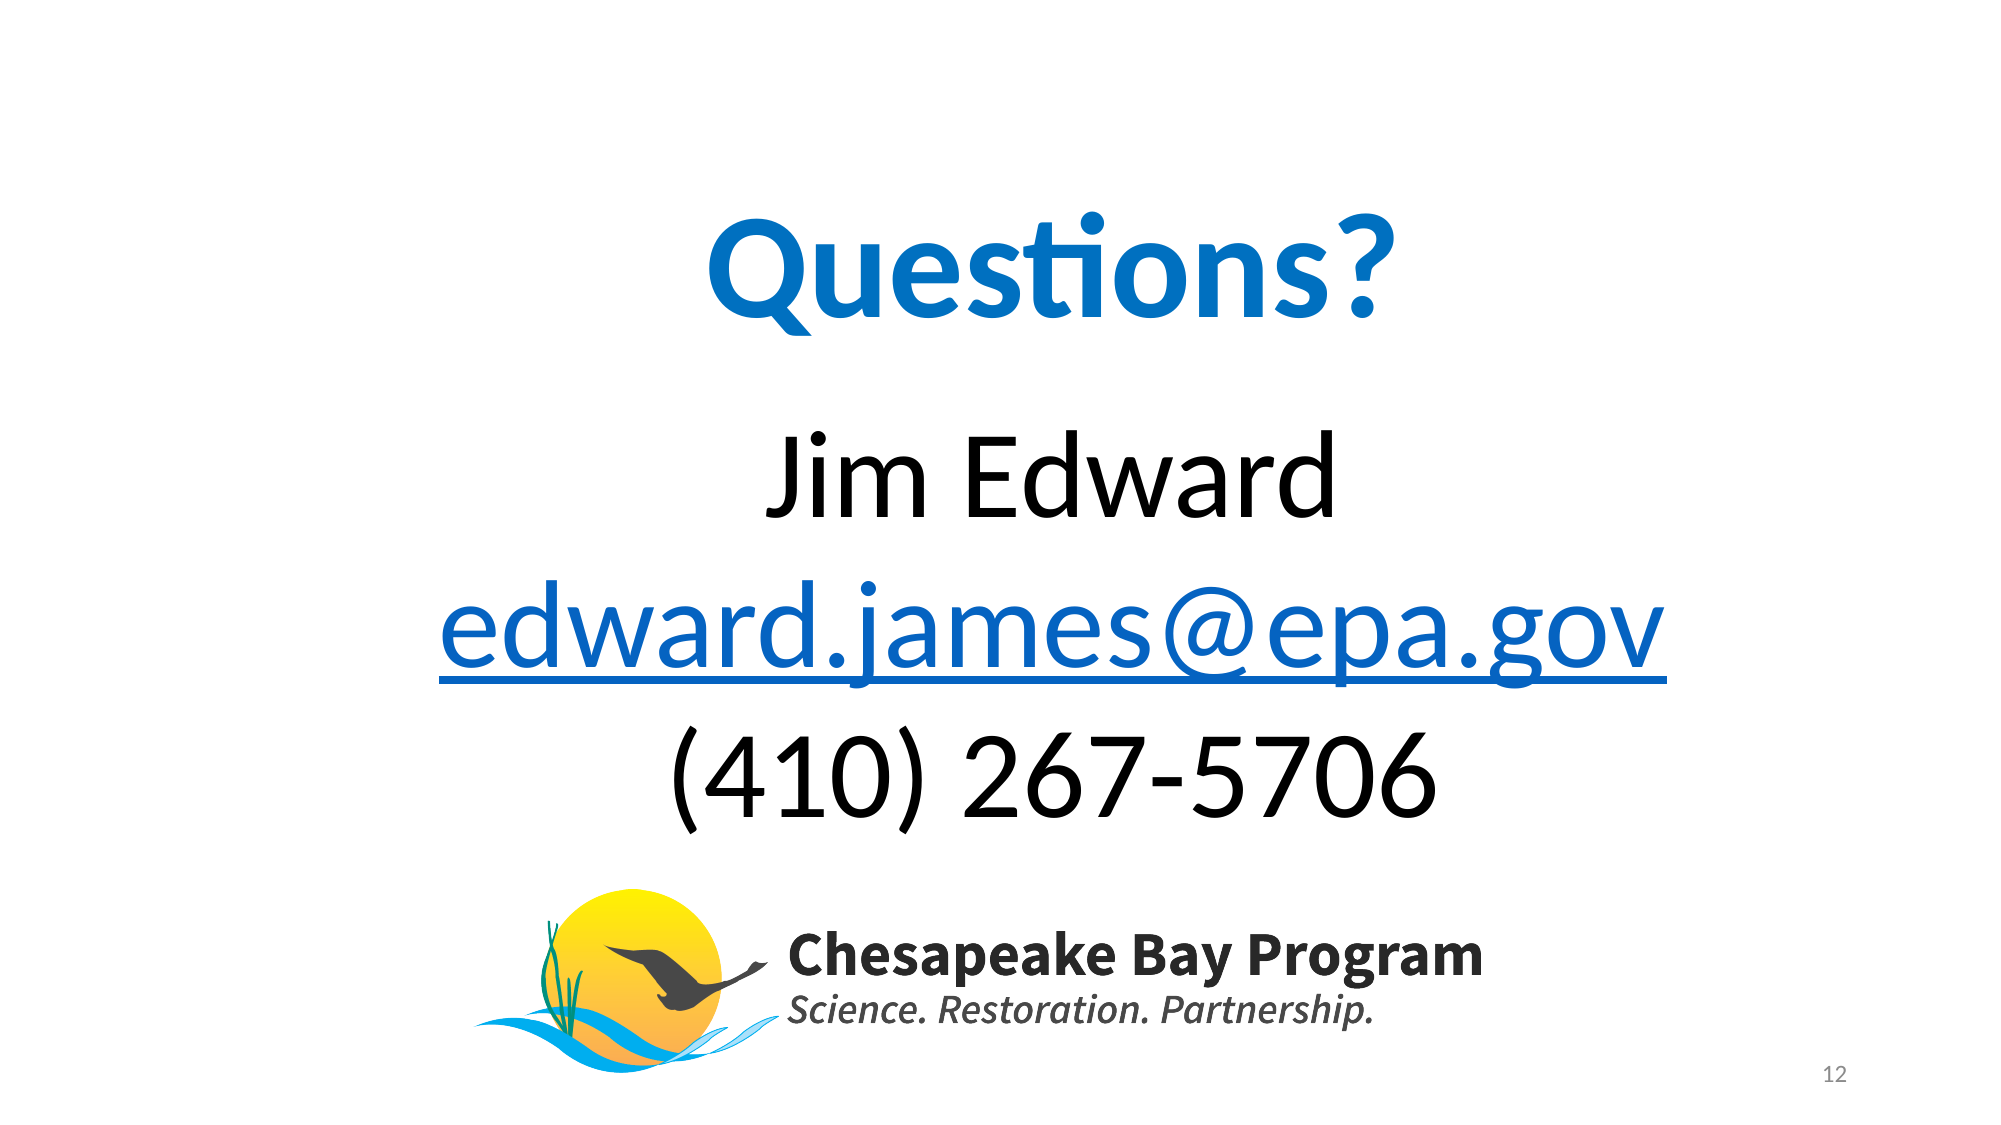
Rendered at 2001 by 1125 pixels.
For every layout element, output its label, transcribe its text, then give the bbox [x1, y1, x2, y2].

text_box Questions? Jim Edward edward.james@epa.gov (410) 267-5706 [343, 160, 1763, 851]
picture [473, 889, 1481, 1073]
slide_number 12 [1412, 1042, 1863, 1103]
